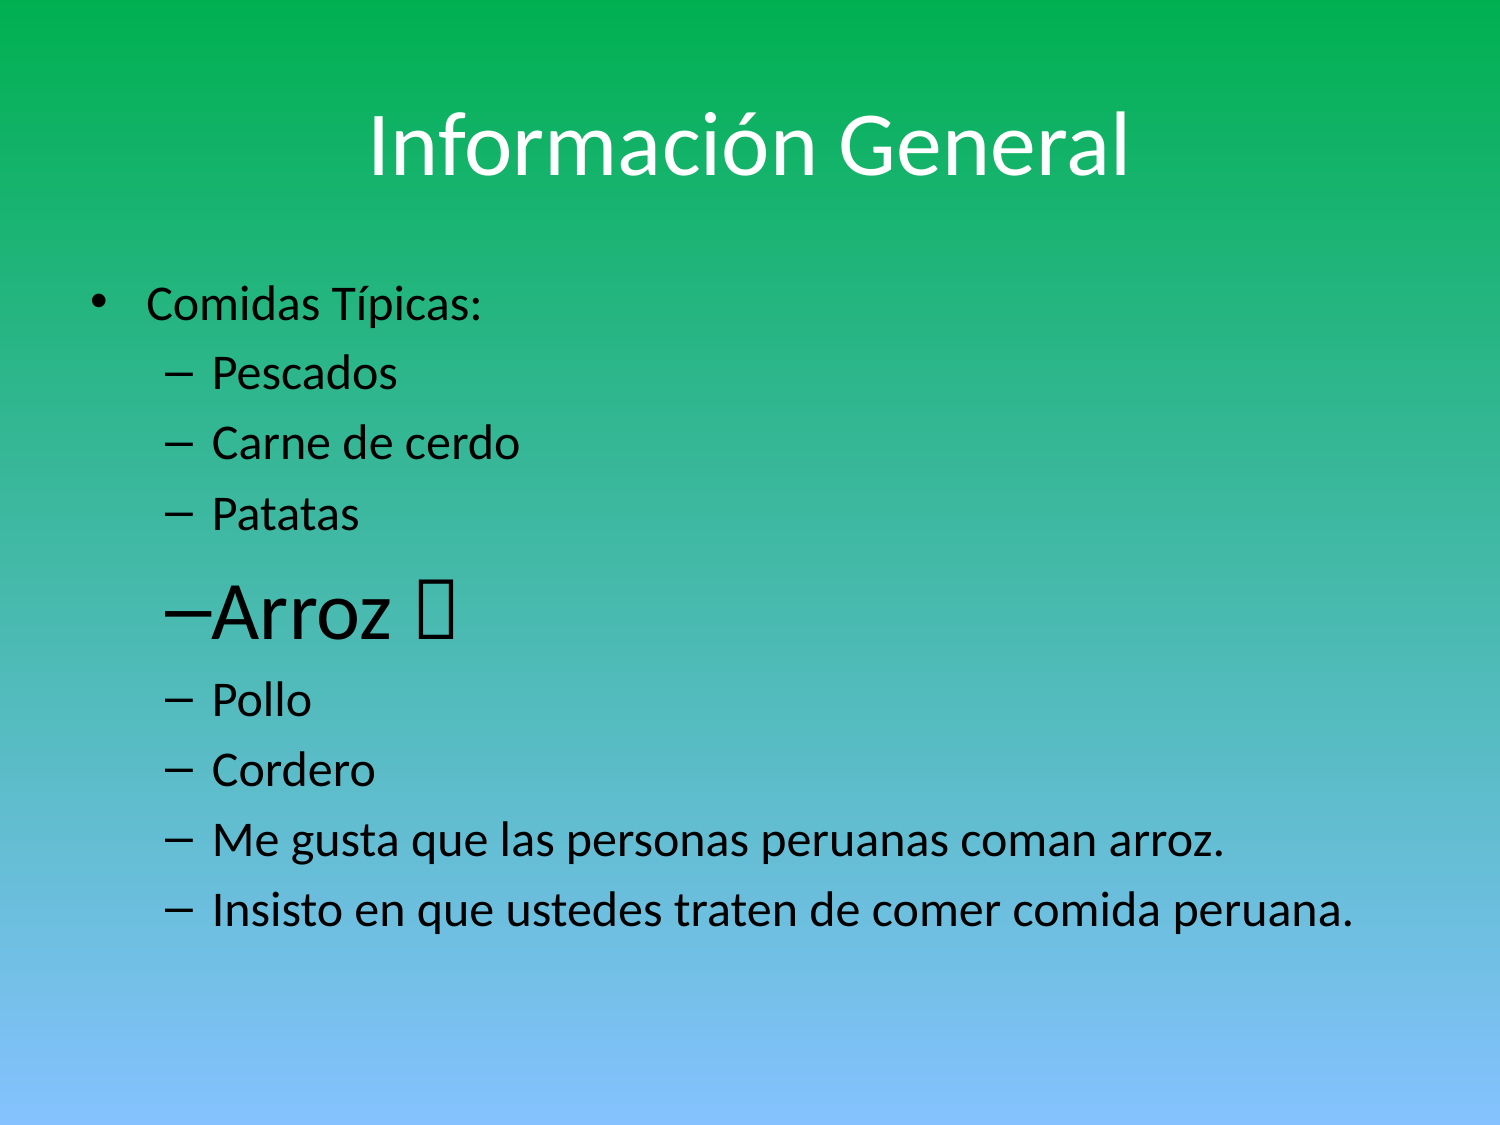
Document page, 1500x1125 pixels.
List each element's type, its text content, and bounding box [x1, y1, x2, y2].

list Comidas Típicas: Pescados Carne de cerdo Patatas Arroz  Pollo Cordero Me gusta que las personas peruanas coman arroz. Insisto en que ustedes traten de comer comida peruana. [75, 262, 1425, 1005]
title Información General [75, 45, 1425, 233]
